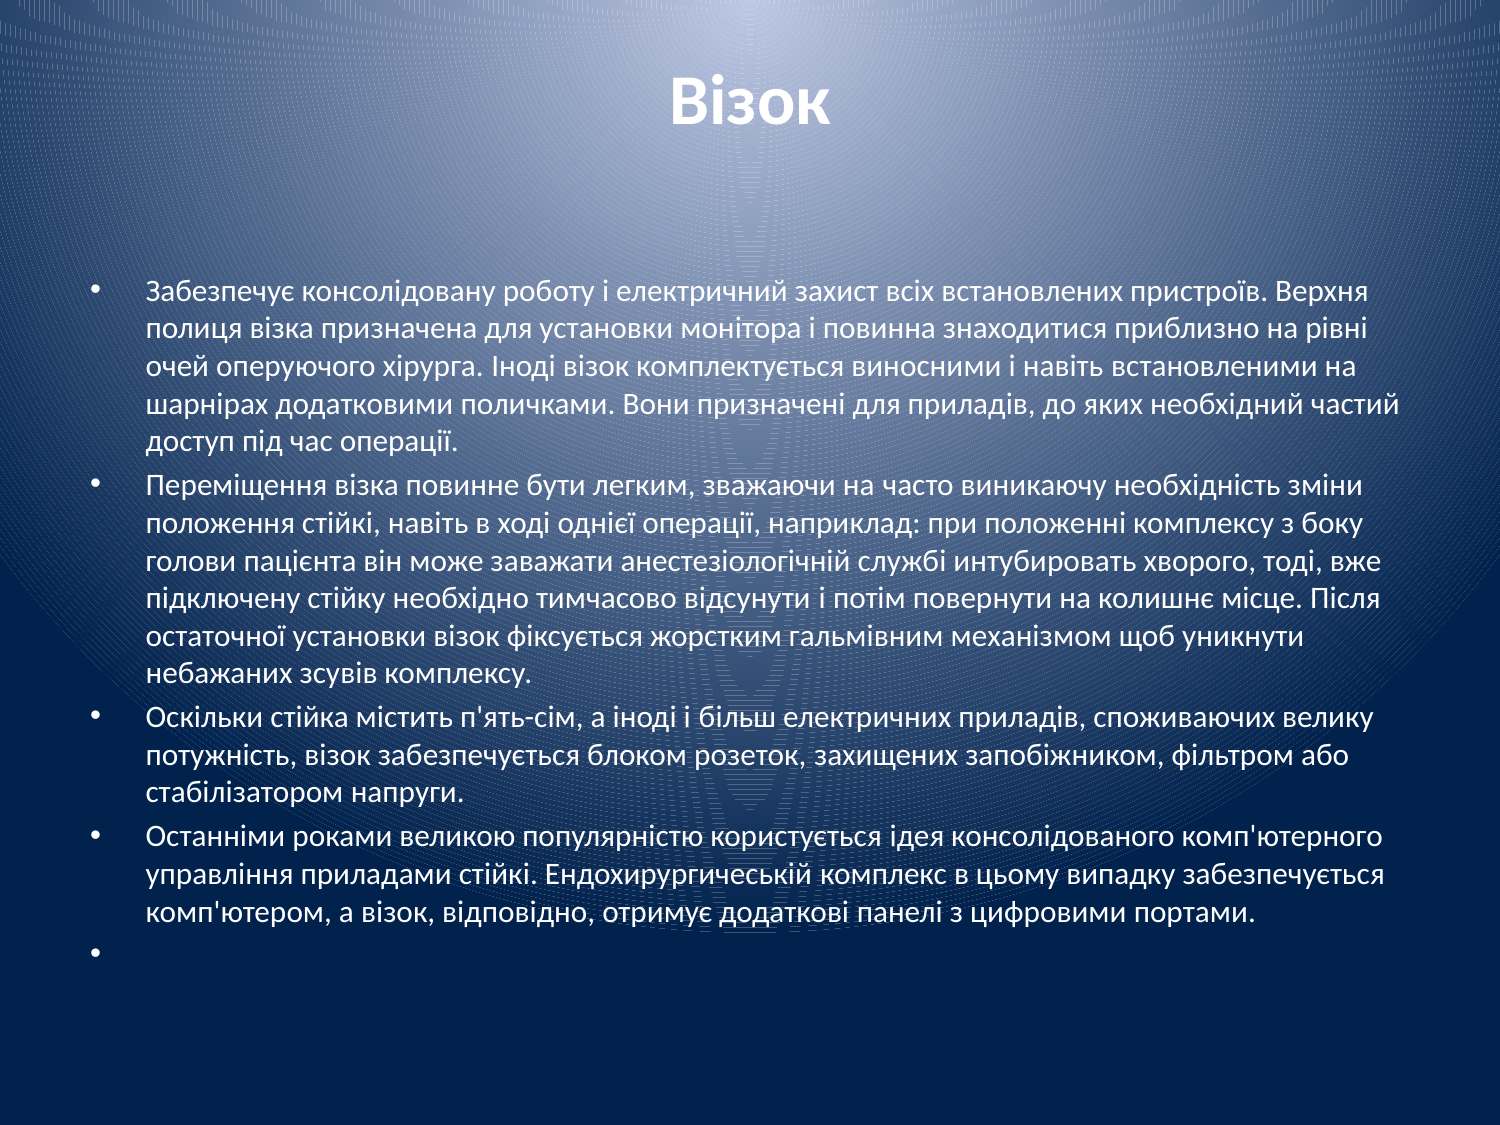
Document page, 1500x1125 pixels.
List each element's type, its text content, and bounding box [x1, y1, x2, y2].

title Візок [75, 45, 1425, 233]
list Забезпечує консолідовану роботу і електричний захист всіх встановлених пристроїв. Верхня полиця візка призначена для установки монітора і повинна знаходитися приблизно на рівні очей оперуючого хірурга. Іноді візок комплектується виносними і навіть встановленими на шарнірах додатковими поличками. Вони призначені для приладів, до яких необхідний частий доступ під час операції. Переміщення візка повинне бути легким, зважаючи на часто виникаючу необхідність зміни положення стійкі, навіть в ході однієї операції, наприклад: при положенні комплексу з боку голови пацієнта він може заважати анестезіологічній службі интубировать хворого, тоді, вже підключену стійку необхідно тимчасово відсунути і потім повернути на колишнє місце. Після остаточної установки візок фіксується жорстким гальмівним механізмом щоб уникнути небажаних зсувів комплексу. Оскільки стійка містить п'ять-сім, а іноді і більш електричних приладів, споживаючих велику потужність, візок забезпечується блоком розеток, захищених запобіжником, фільтром або стабілізатором напруги. Останніми роками великою популярністю користується ідея консолідованого комп'ютерного управління приладами стійкі. Ендохирургичеській комплекс в цьому випадку забезпечується комп'ютером, а візок, відповідно, отримує додаткові панелі з цифровими портами. [75, 262, 1425, 1005]
